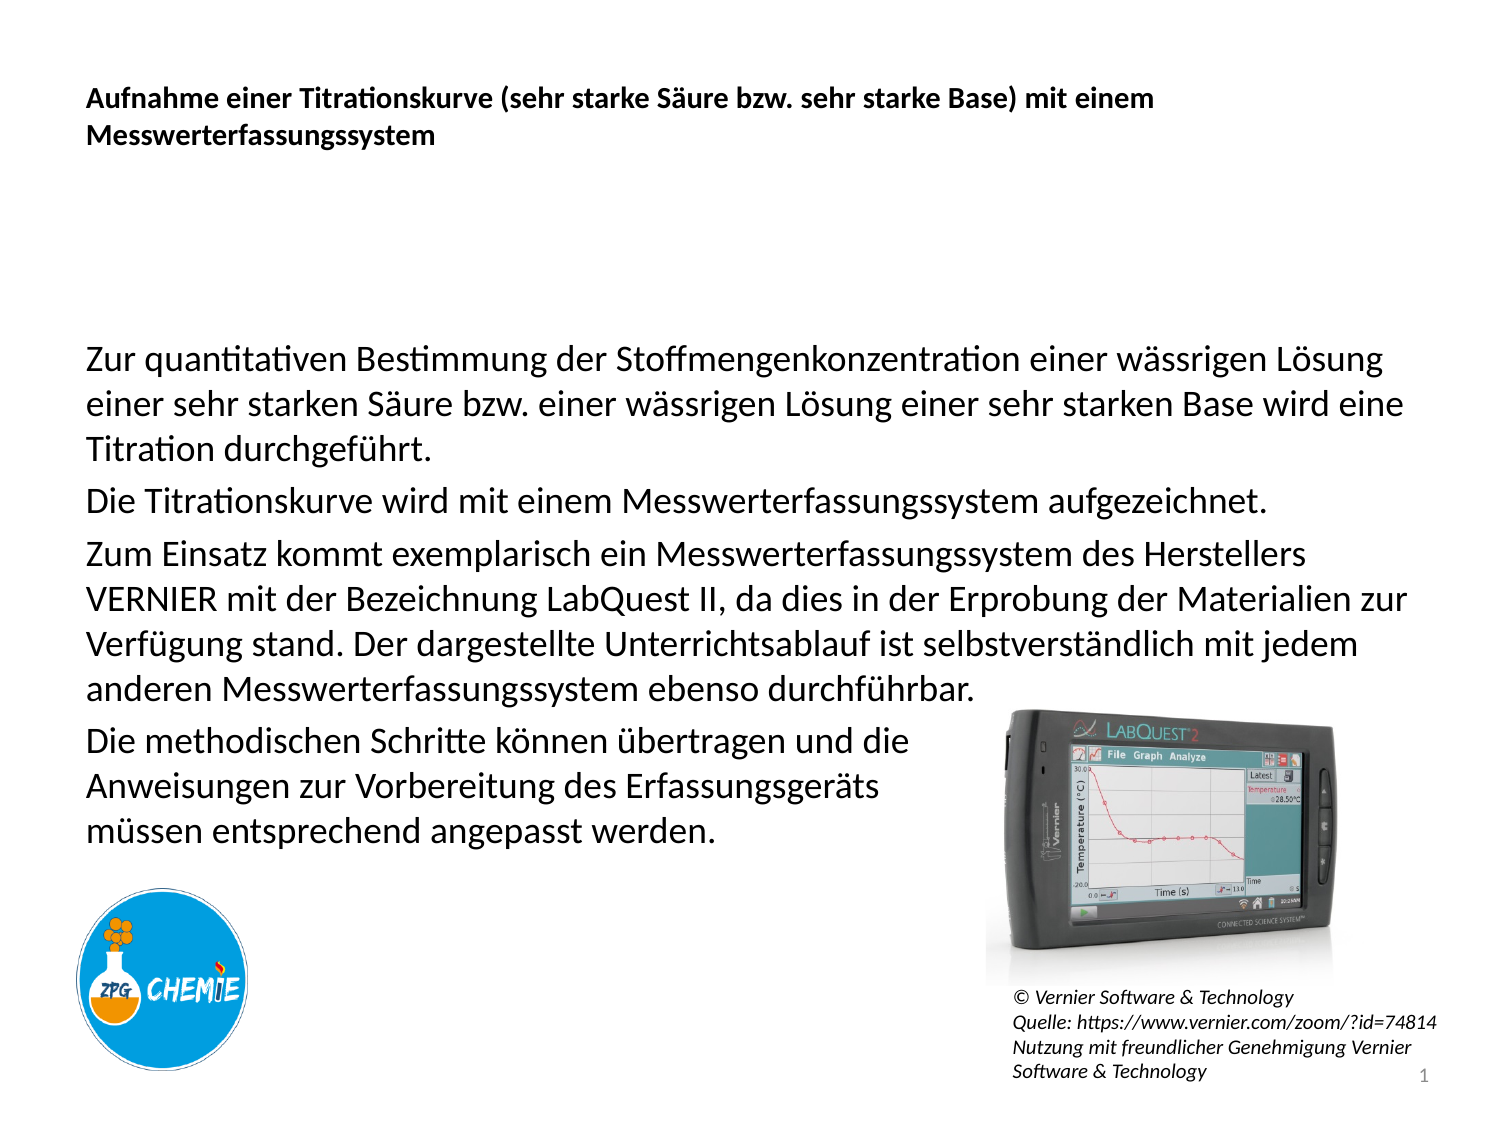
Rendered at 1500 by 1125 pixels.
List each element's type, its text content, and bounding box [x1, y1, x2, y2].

picture [985, 692, 1365, 986]
text_box © Vernier Software & Technology Quelle: https://www.vernier.com/zoom/?id=74814 Nutzung mit freundlicher Genehmigung Vernier Software & Technology [997, 975, 1479, 1091]
title Aufnahme einer Titrationskurve (sehr starke Säure bzw. sehr starke Base) mit einem Messwerterfassungssystem [70, 70, 1430, 160]
list Zur quantitativen Bestimmung der Stoffmengenkonzentration einer wässrigen Lösung einer sehr starken Säure bzw. einer wässrigen Lösung einer sehr starken Base wird eine Titration durchgeführt. Die Titrationskurve wird mit einem Messwerterfassungssystem aufgezeichnet. Zum Einsatz kommt exemplarisch ein Messwerterfassungssystem des Herstellers VERNIER mit der Bezeichnung LabQuest II, da dies in der Erprobung der Materialien zur Verfügung stand. Der dargestellte Unterrichtsablauf ist selbstverständlich mit jedem anderen Messwerterfassungssystem ebenso durchführbar. Die methodischen Schritte können übertragen und die Anweisungen zur Vorbereitung des Erfassungsgeräts müssen entsprechend angepasst werden. [70, 326, 1430, 1004]
picture [76, 888, 249, 1071]
